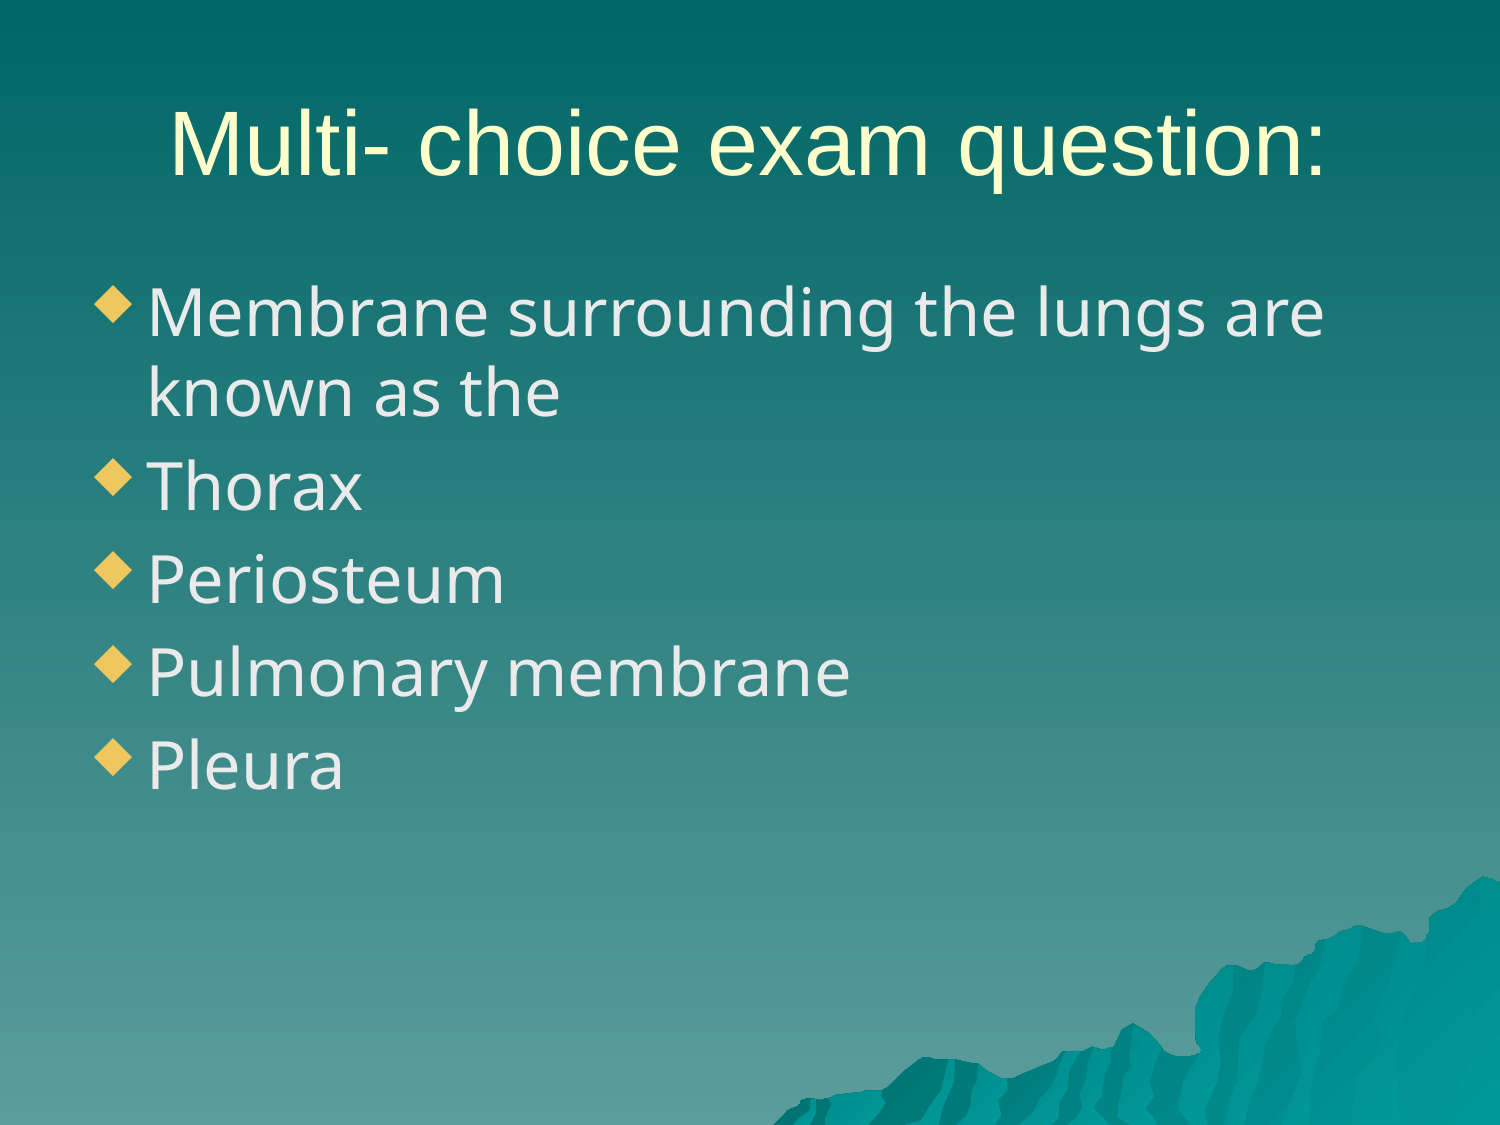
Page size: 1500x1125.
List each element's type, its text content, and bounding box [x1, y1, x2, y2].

list Membrane surrounding the lungs are known as the Thorax Periosteum Pulmonary membrane Pleura [74, 262, 1426, 1006]
title Multi- choice exam question: [74, 45, 1426, 233]
